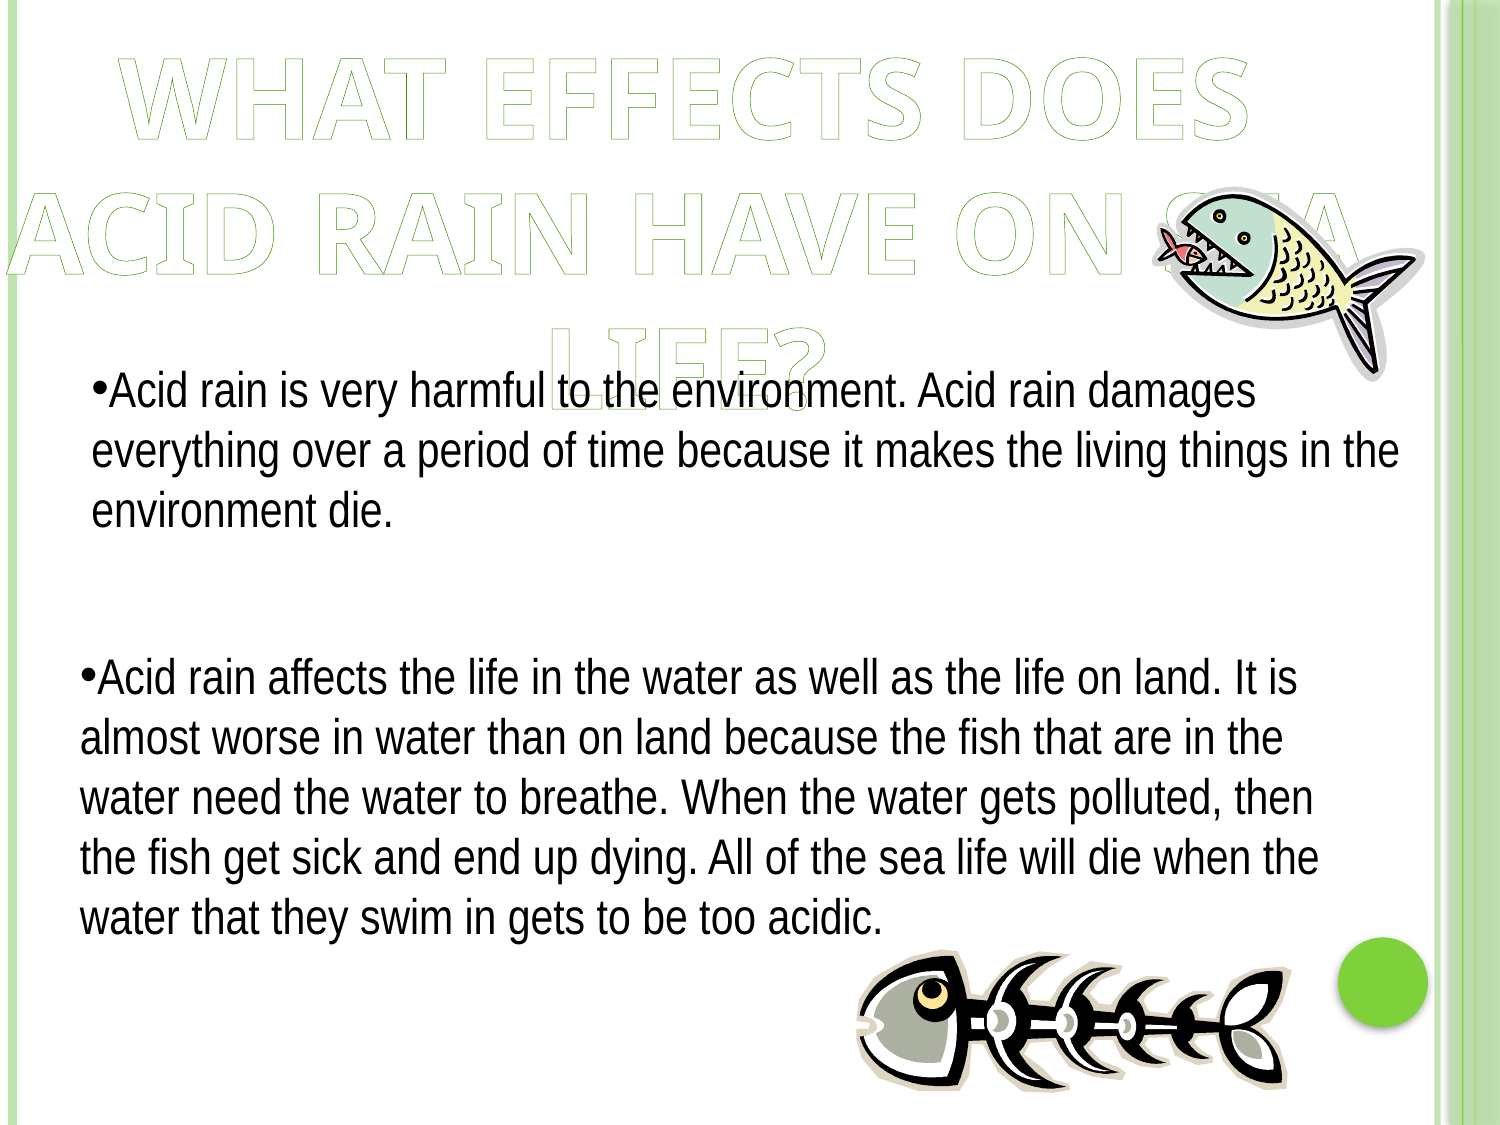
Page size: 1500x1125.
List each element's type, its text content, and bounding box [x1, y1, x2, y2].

text_box Acid rain affects the life in the water as well as the life on land. It is almost worse in water than on land because the fish that are in the water need the water to breathe. When the water gets polluted, then the fish get sick and end up dying. All of the sea life will die when the water that they swim in gets to be too acidic. [64, 636, 1388, 952]
picture [1144, 198, 1417, 353]
text_box WHAT EFFECTS DOES ACID RAIN HAVE ON SEA LIFE? [0, 19, 1400, 440]
text_box Acid rain is very harmful to the environment. Acid rain damages everything over a period of time because it makes the living things in the environment die. [76, 349, 1424, 545]
picture [855, 943, 1298, 1099]
